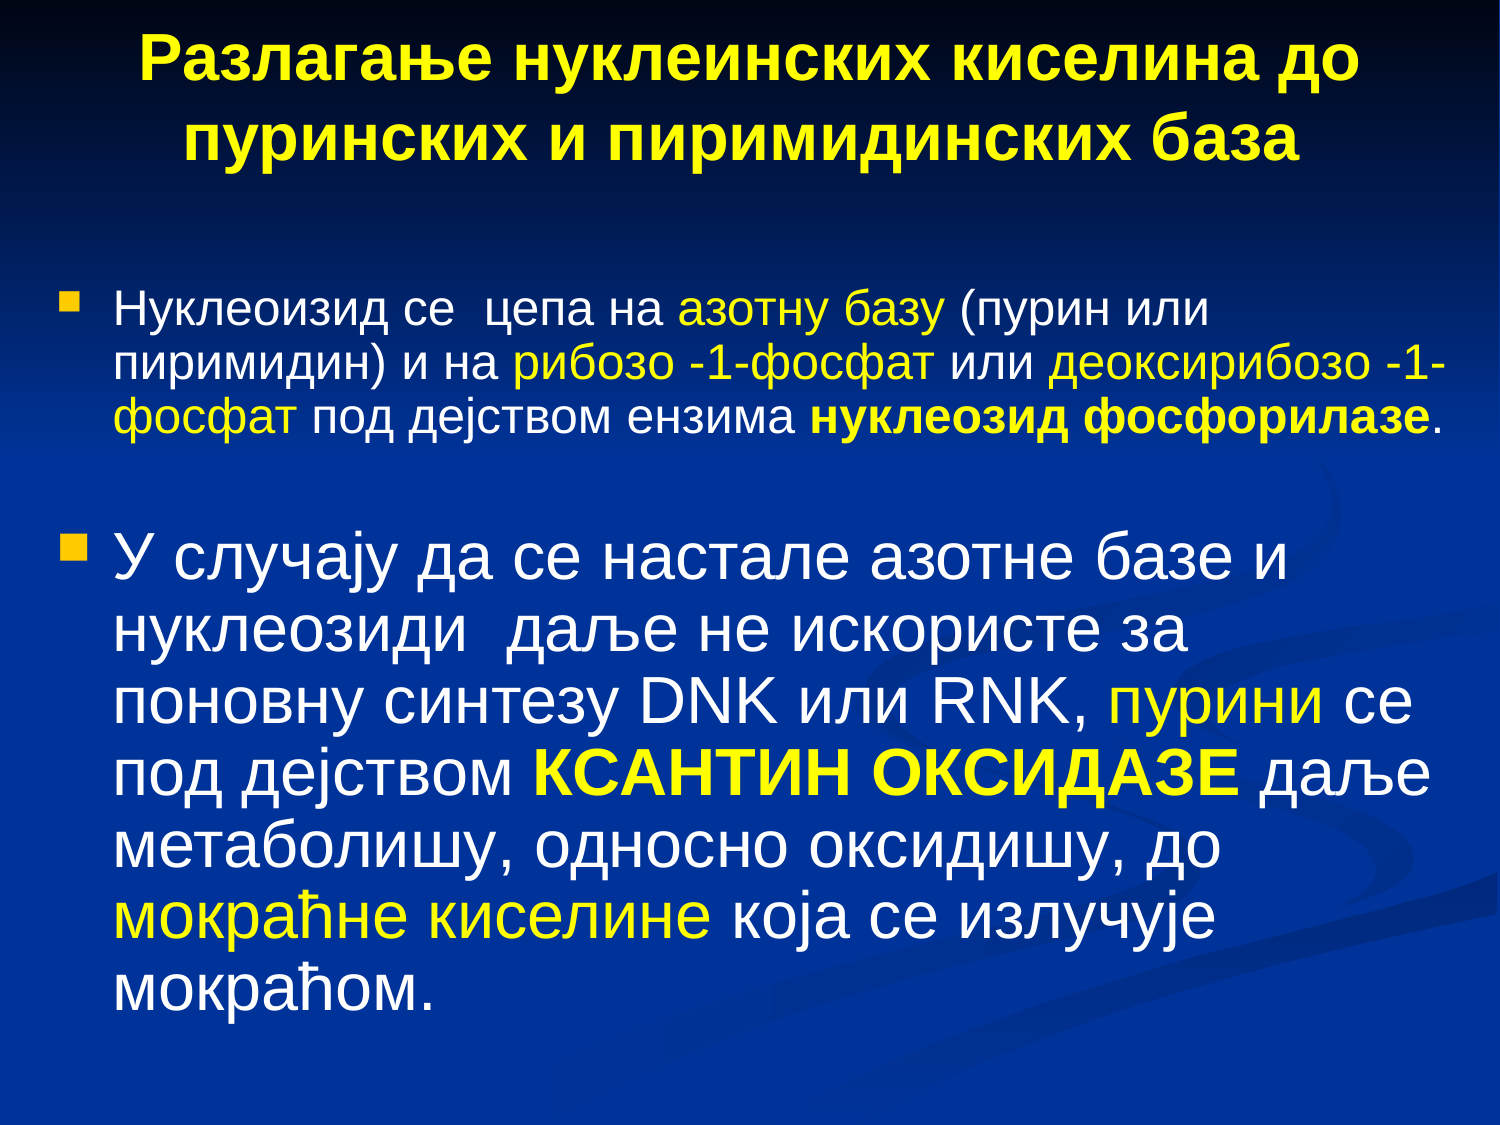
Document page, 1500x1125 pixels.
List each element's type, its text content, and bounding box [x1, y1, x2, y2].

title Разлагање нуклеинских киселина до пуринских и пиримидинских база [0, 0, 1500, 188]
list Нуклеоизид се цепа на азотну базу (пурин или пиримидин) и на рибозо -1-фосфат или деоксирибозо -1-фосфат под дејством ензима нуклеозид фосфорилазе. У случају да се настале азотне базе и нуклеозиди даље не искористе за поновну синтезу DNK или RNK, пурини се под дејством КСАНТИН ОКСИДАЗЕ даље метаболишу, односно оксидишу, до мокраћне киселине која се излучује мокраћом. [40, 274, 1471, 1083]
